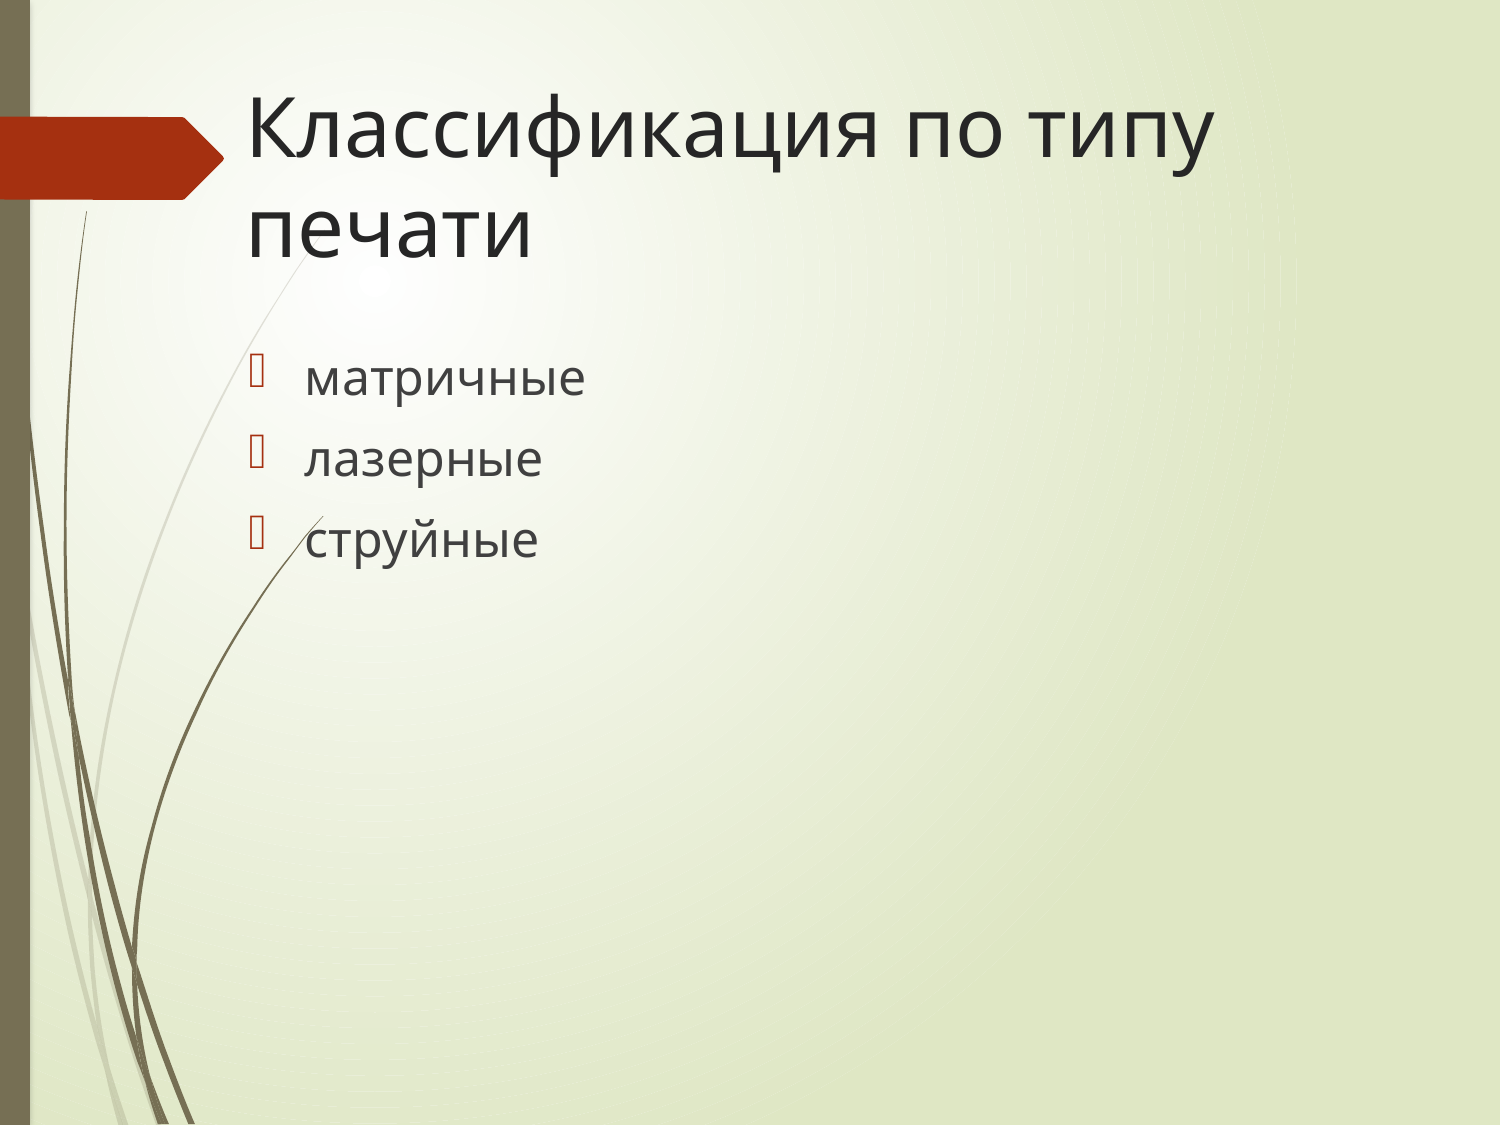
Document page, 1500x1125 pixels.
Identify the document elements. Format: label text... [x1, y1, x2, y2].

list матричные лазерные струйные [233, 338, 1315, 958]
title Классификация по типу печати [230, 66, 1389, 277]
